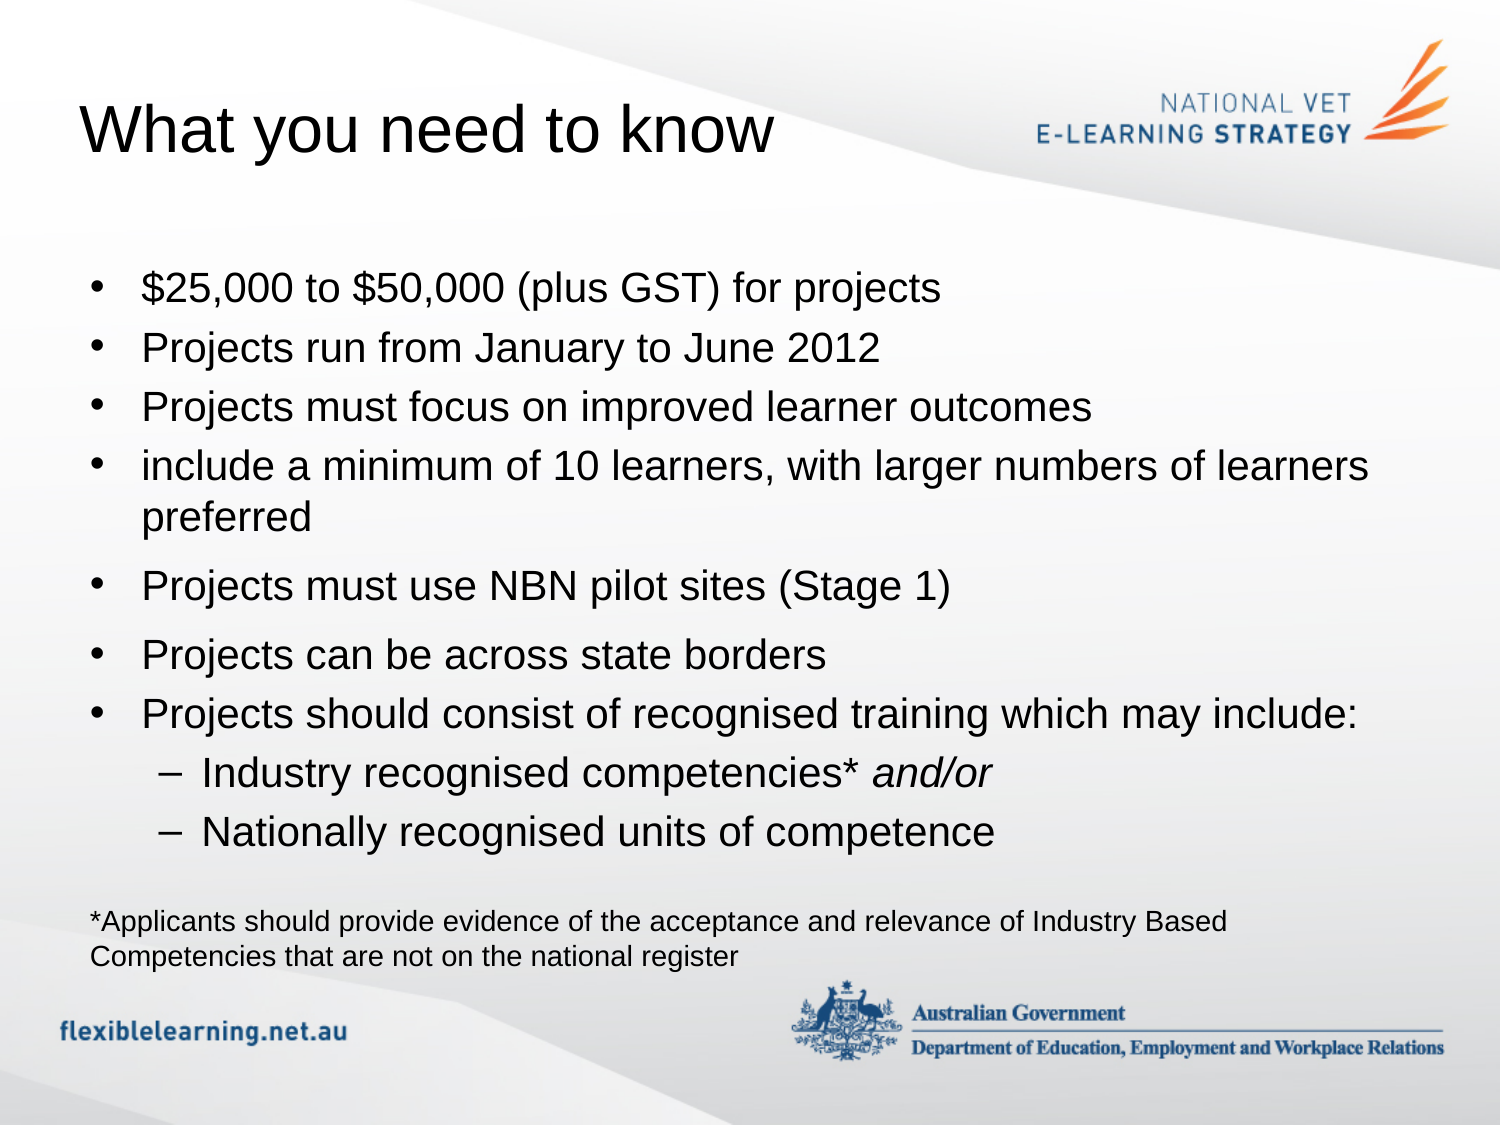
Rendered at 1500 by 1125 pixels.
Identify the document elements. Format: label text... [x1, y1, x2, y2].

picture [0, 0, 1500, 1125]
text_box $25,000 to $50,000 (plus GST) for projects Projects run from January to June 2012 Projects must focus on improved learner outcomes include a minimum of 10 learners, with larger numbers of learners preferred Projects must use NBN pilot sites (Stage 1) Projects can be across state borders Projects should consist of recognised training which may include: Industry recognised competencies* and/or Nationally recognised units of competence *Applicants should provide evidence of the acceptance and relevance of Industry Based Competencies that are not on the national register [74, 208, 1425, 982]
text_box What you need to know [64, 78, 1415, 266]
